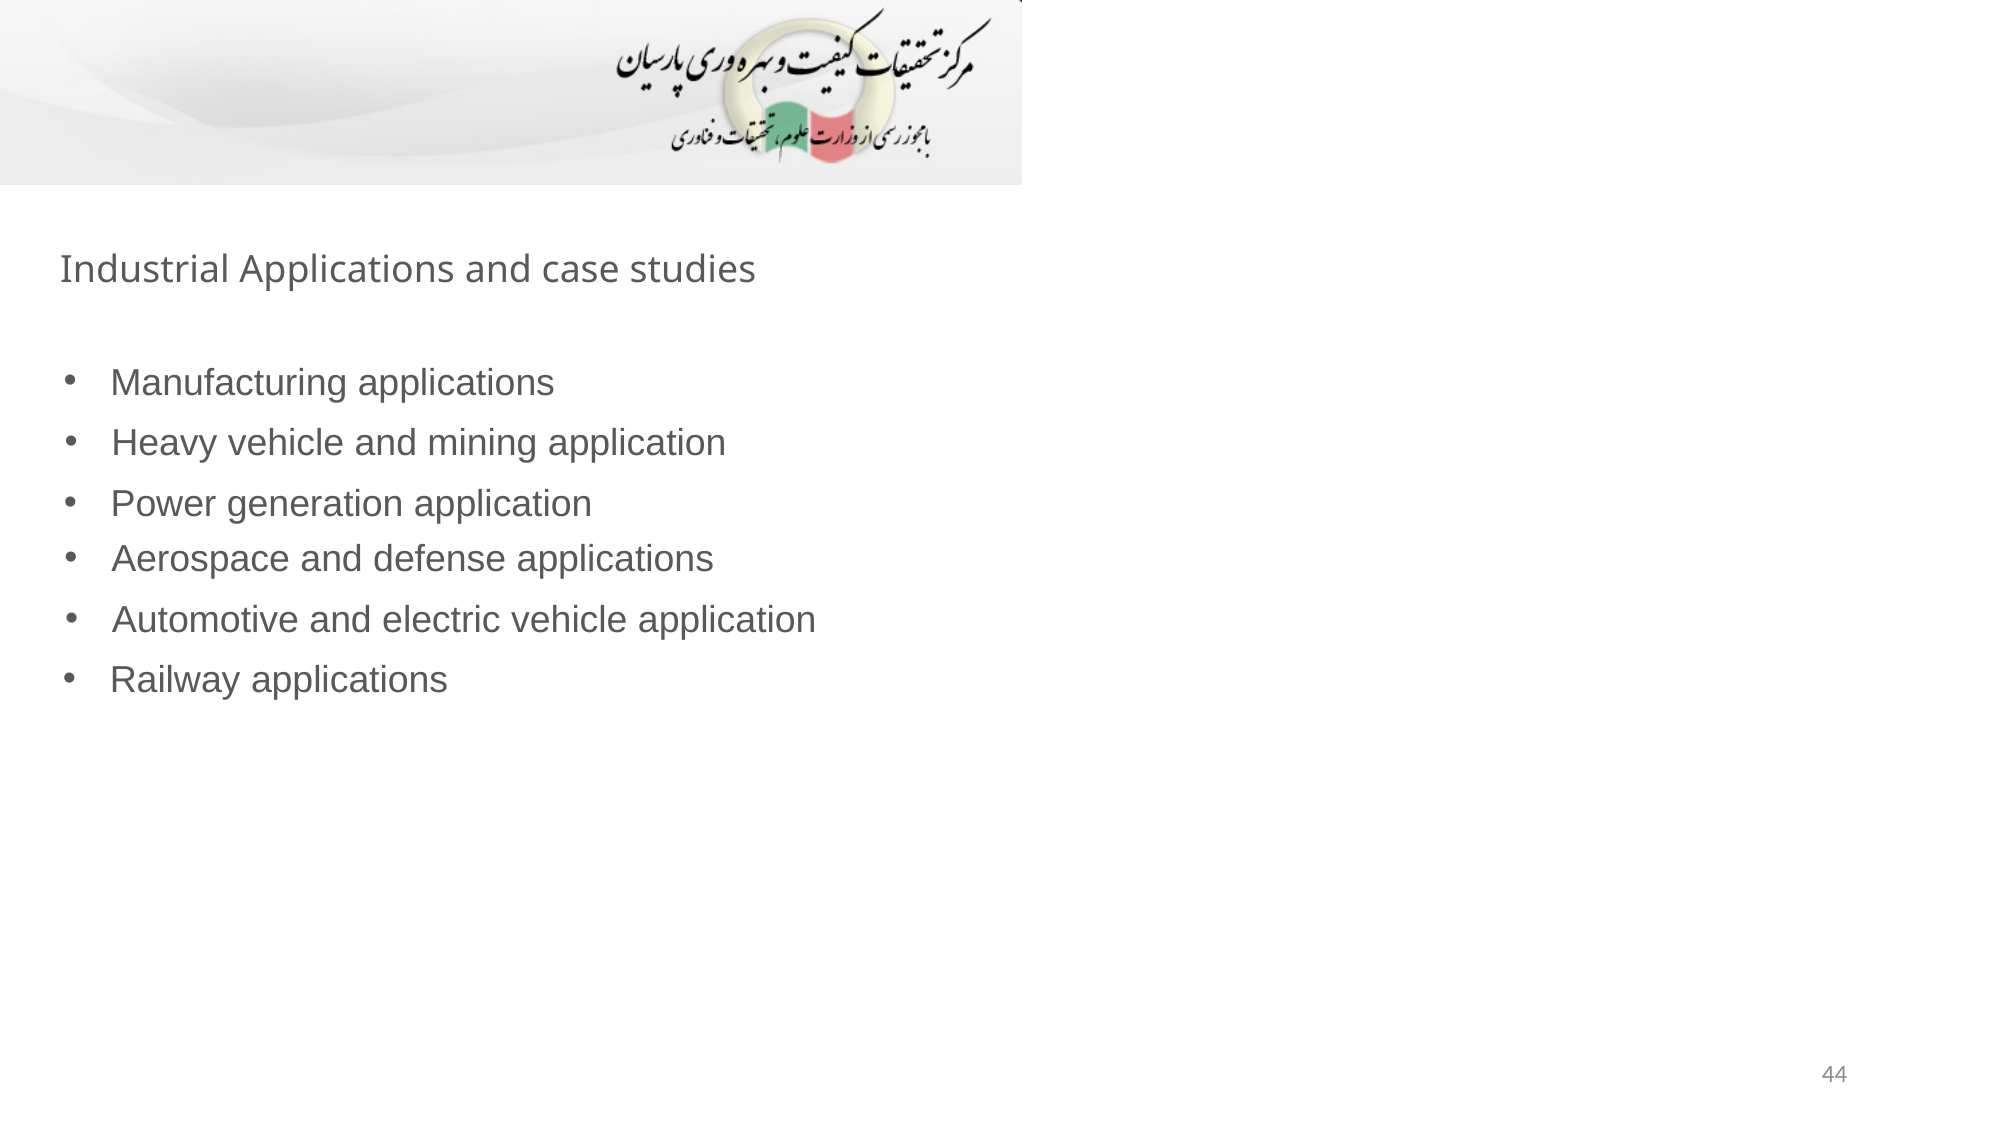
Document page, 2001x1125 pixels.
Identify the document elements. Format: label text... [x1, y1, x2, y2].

picture [0, 0, 1022, 185]
slide_number 44 [1412, 1042, 1863, 1103]
text_box Power generation application [48, 471, 608, 532]
text_box Industrial Applications and case studies [45, 237, 1046, 297]
text_box Heavy vehicle and mining application [49, 410, 742, 471]
text_box Manufacturing applications [48, 350, 571, 410]
text_box Aerospace and defense applications [49, 526, 730, 587]
text_box Railway applications [48, 647, 464, 708]
text_box Automotive and electric vehicle application [50, 587, 832, 647]
